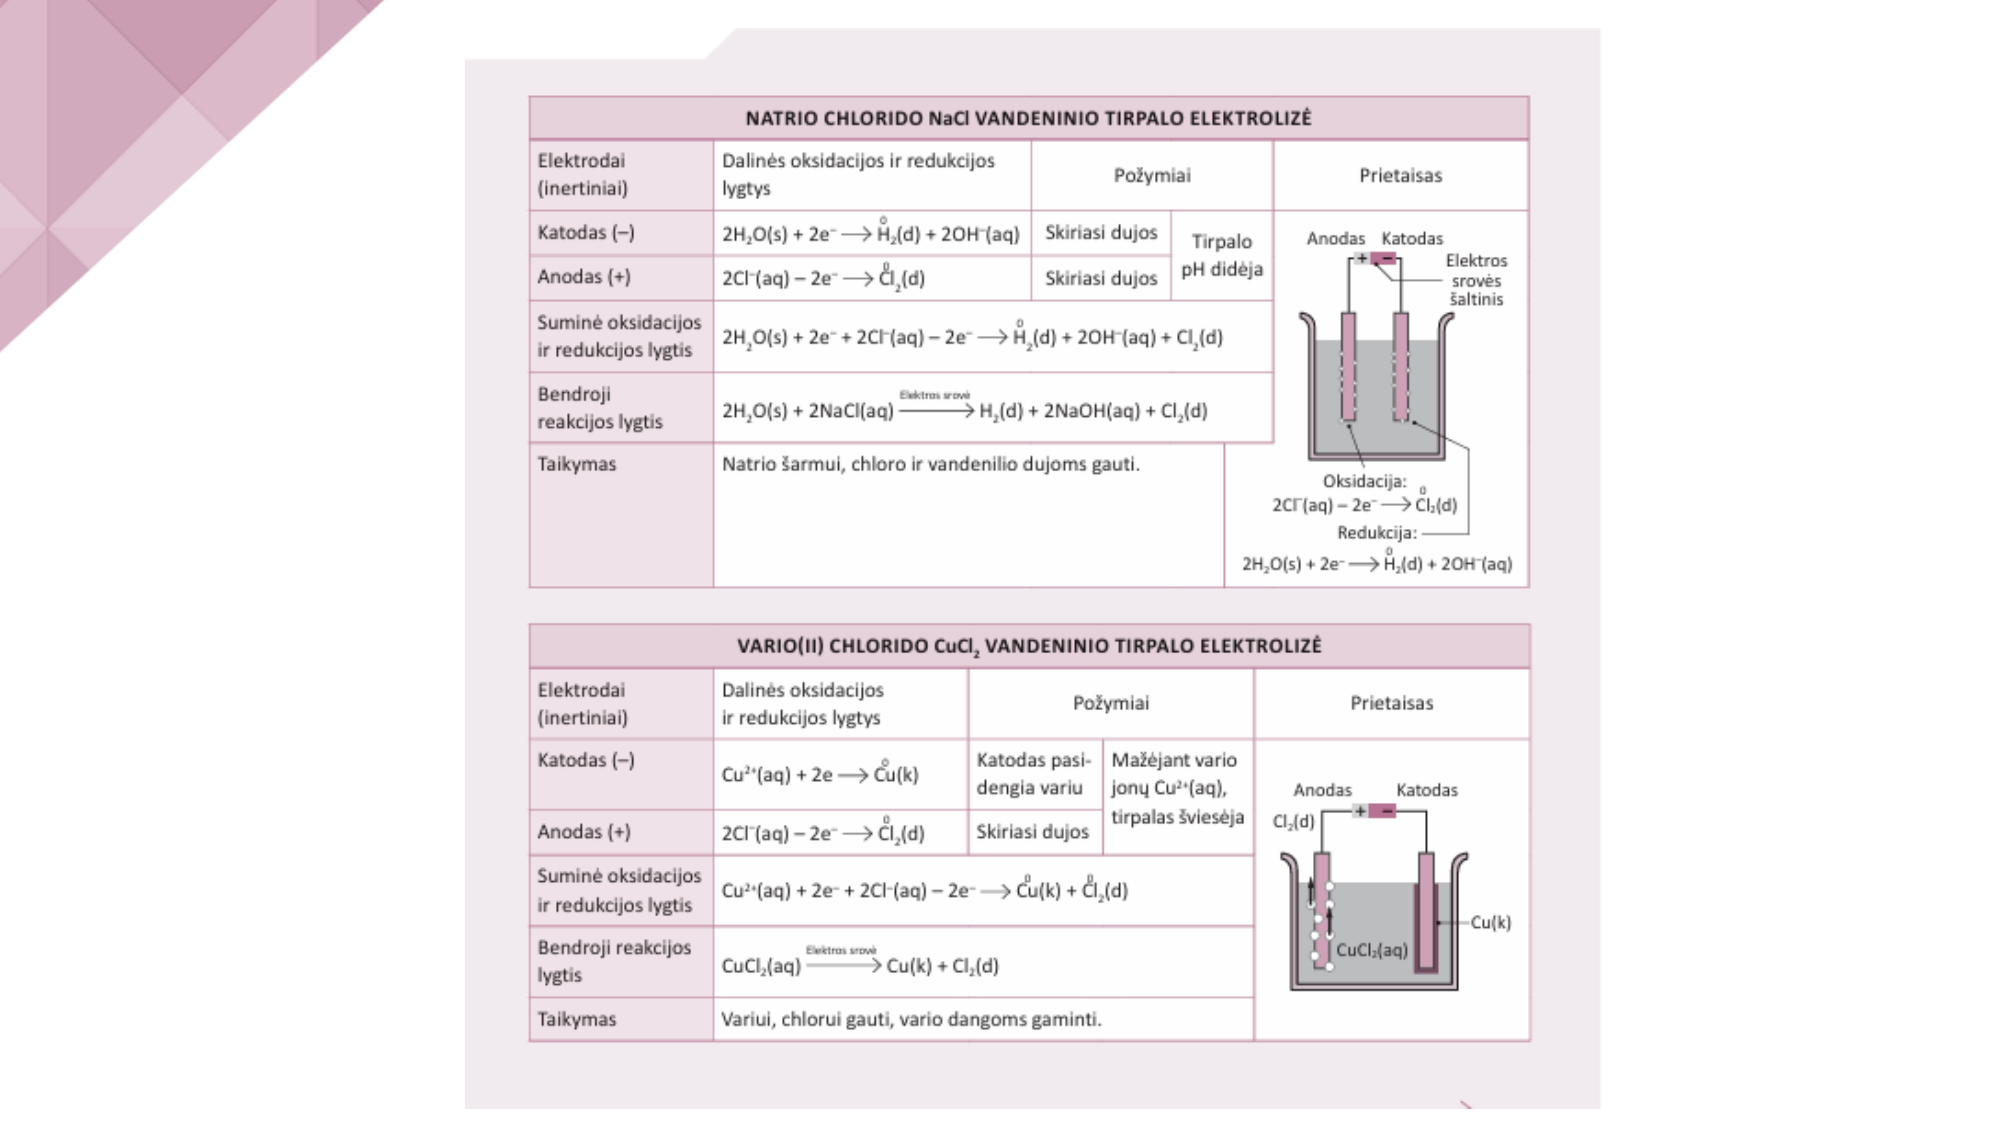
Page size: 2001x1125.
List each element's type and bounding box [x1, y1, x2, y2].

picture [465, 28, 1607, 1109]
picture [0, 0, 390, 378]
